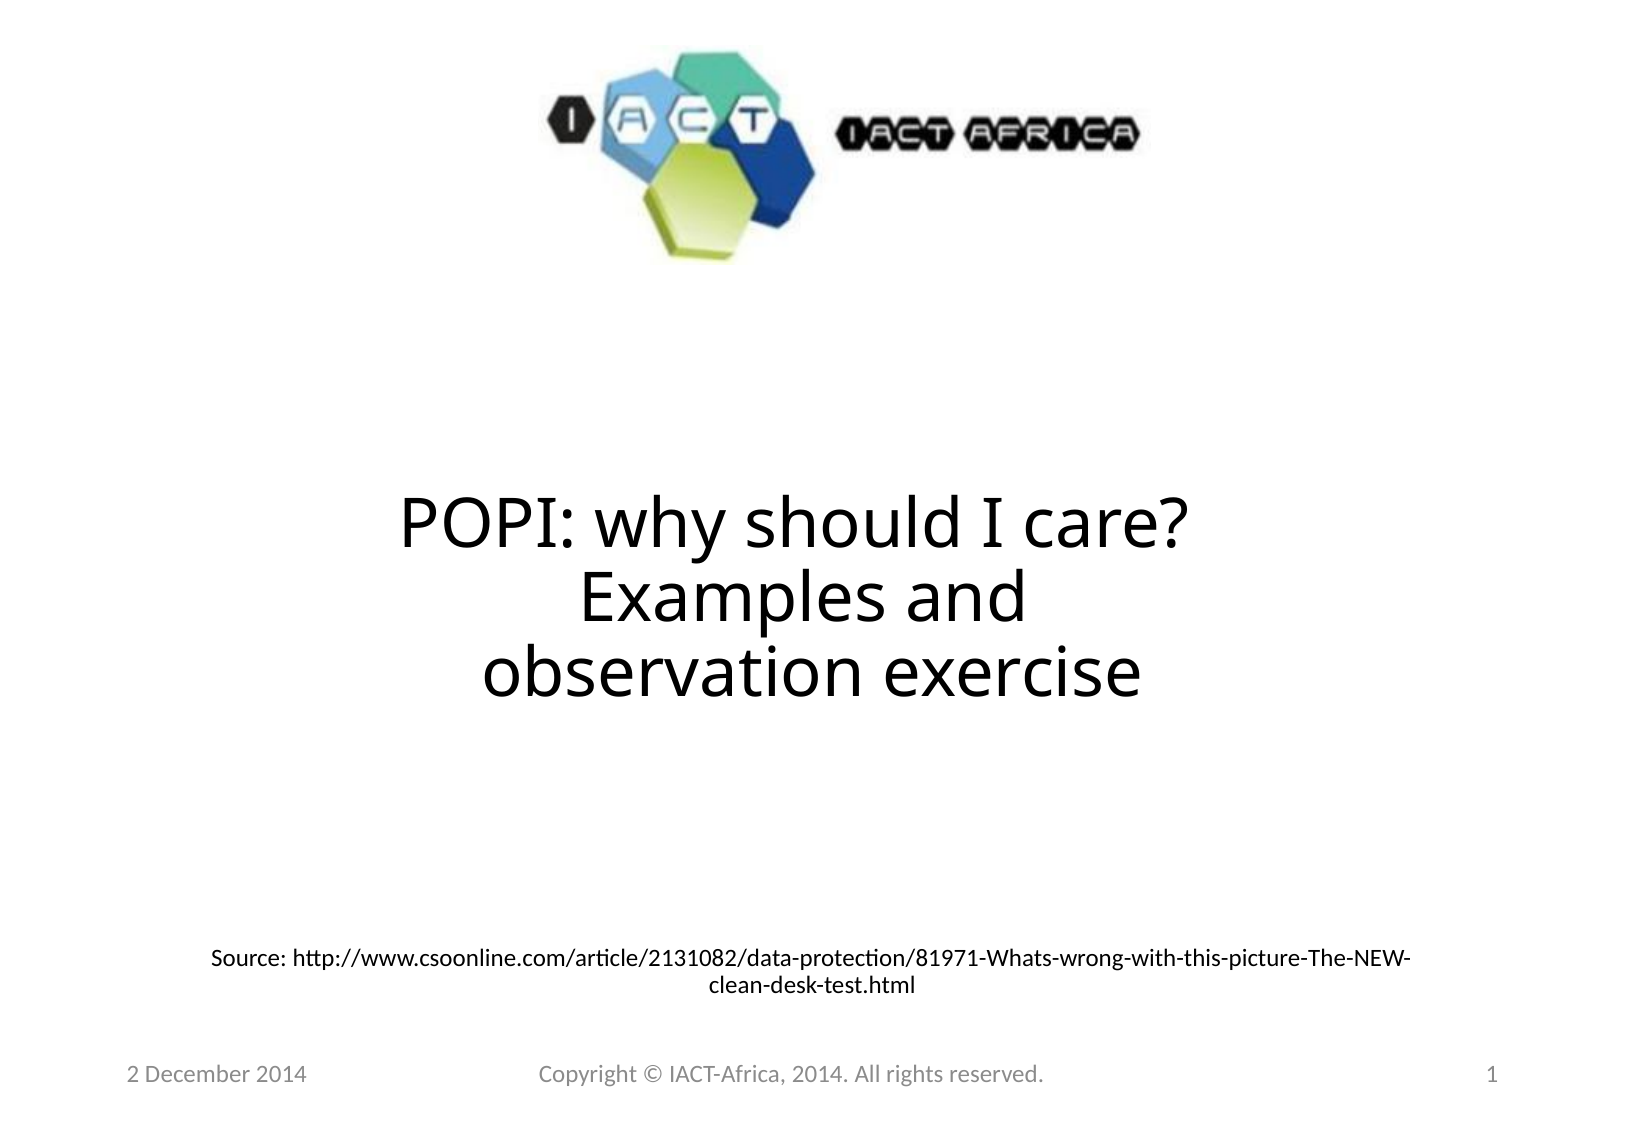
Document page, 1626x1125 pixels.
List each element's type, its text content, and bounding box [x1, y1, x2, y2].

subtitle Source: http://www.csoonline.com/article/2131082/data-protection/81971-Whats-wrong-with-this-picture-The-NEW-clean-desk-test.html [189, 937, 1436, 1025]
slide_number 1 [1147, 1042, 1514, 1103]
footer Copyright © IACT-Africa, 2014. All rights reserved. [478, 1042, 1147, 1103]
picture [538, 45, 1151, 265]
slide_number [111, 1042, 478, 1103]
title POPI: why should I care? Examples and observation exercise [121, 477, 1504, 719]
